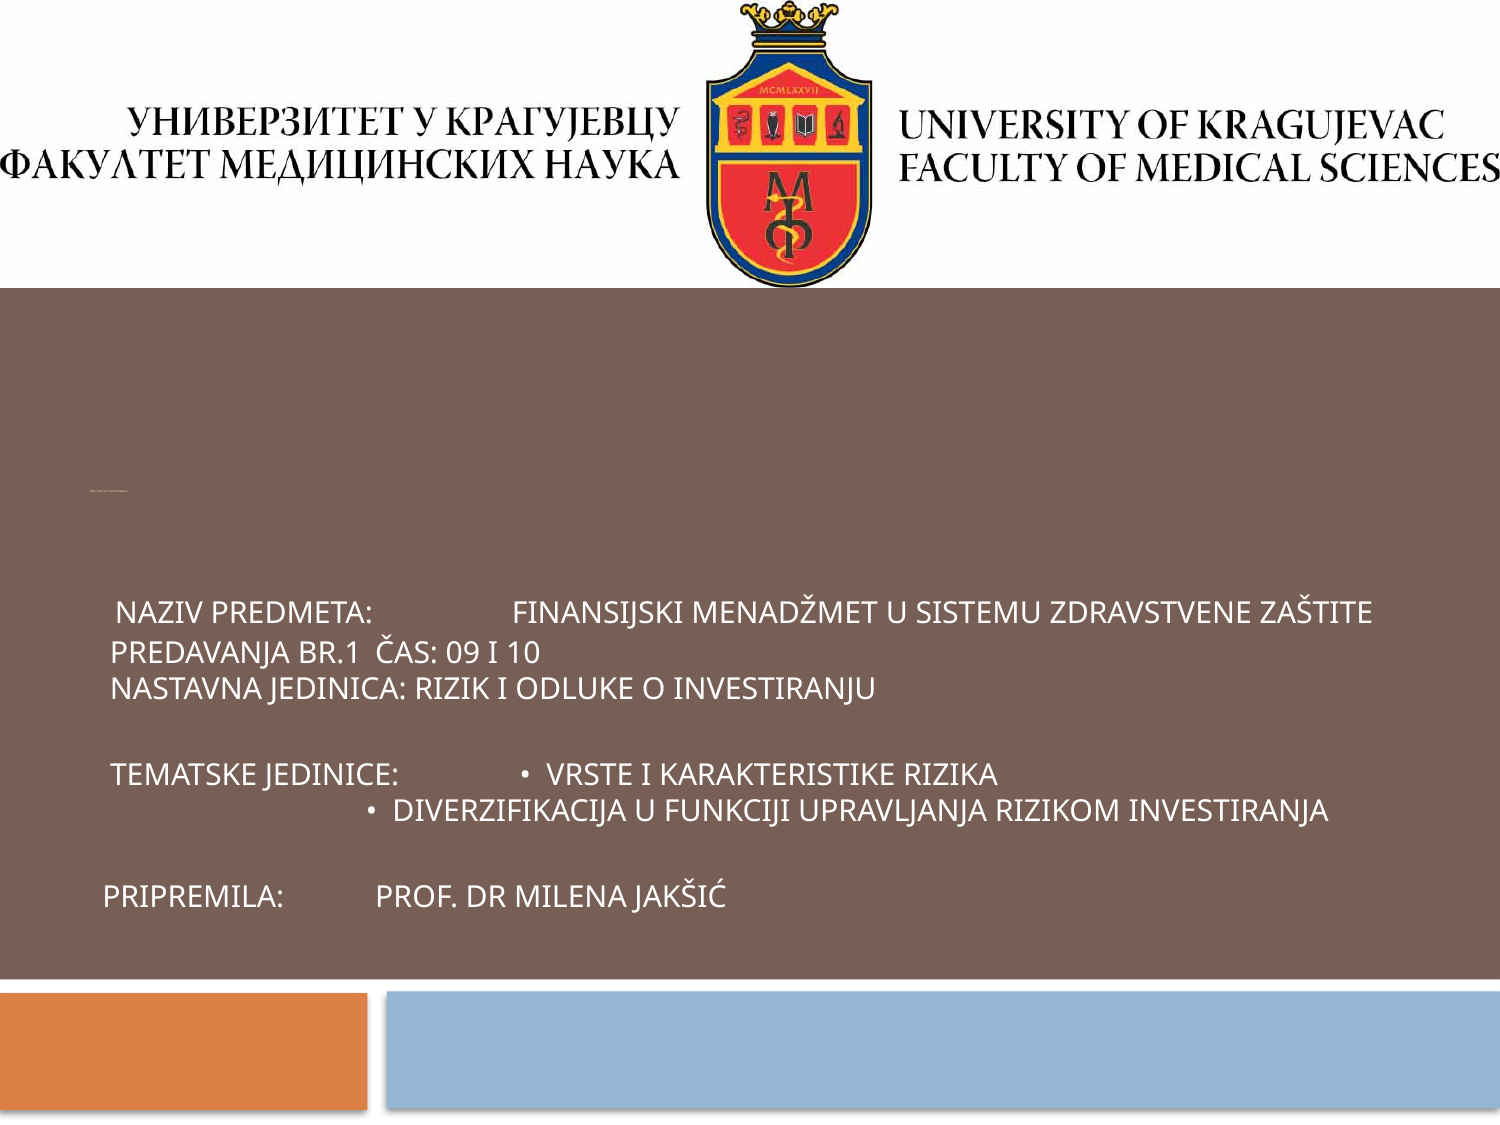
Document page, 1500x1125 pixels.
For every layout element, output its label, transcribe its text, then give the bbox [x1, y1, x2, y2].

text_box [399, 1085, 1500, 1125]
picture [0, 0, 1500, 288]
subtitle NAZIV PREDMETA: FINANSIJSKI MENADŽMET U SISTEMU ZDRAVSTVENE ZAŠTITE PREDAVANJA BR.1 ČAS: 09 I 10 NASTAVNA JEDINICA: RIZIK I ODLUKE O INVESTIRANJU TEMATSKE JEDINICE: • VRSTE I KARAKTERISTIKE RIZIKA • DIVERZIFIKACIJA U FUNKCIJI UPRAVLJANJA RIZIKOM INVESTIRANJA PRIPREMILA: PROF. DR MILENA JAKŠIĆ [87, 549, 1402, 938]
title RIZIK I ODLUKE O INVESTIRANJU [75, 412, 1463, 500]
